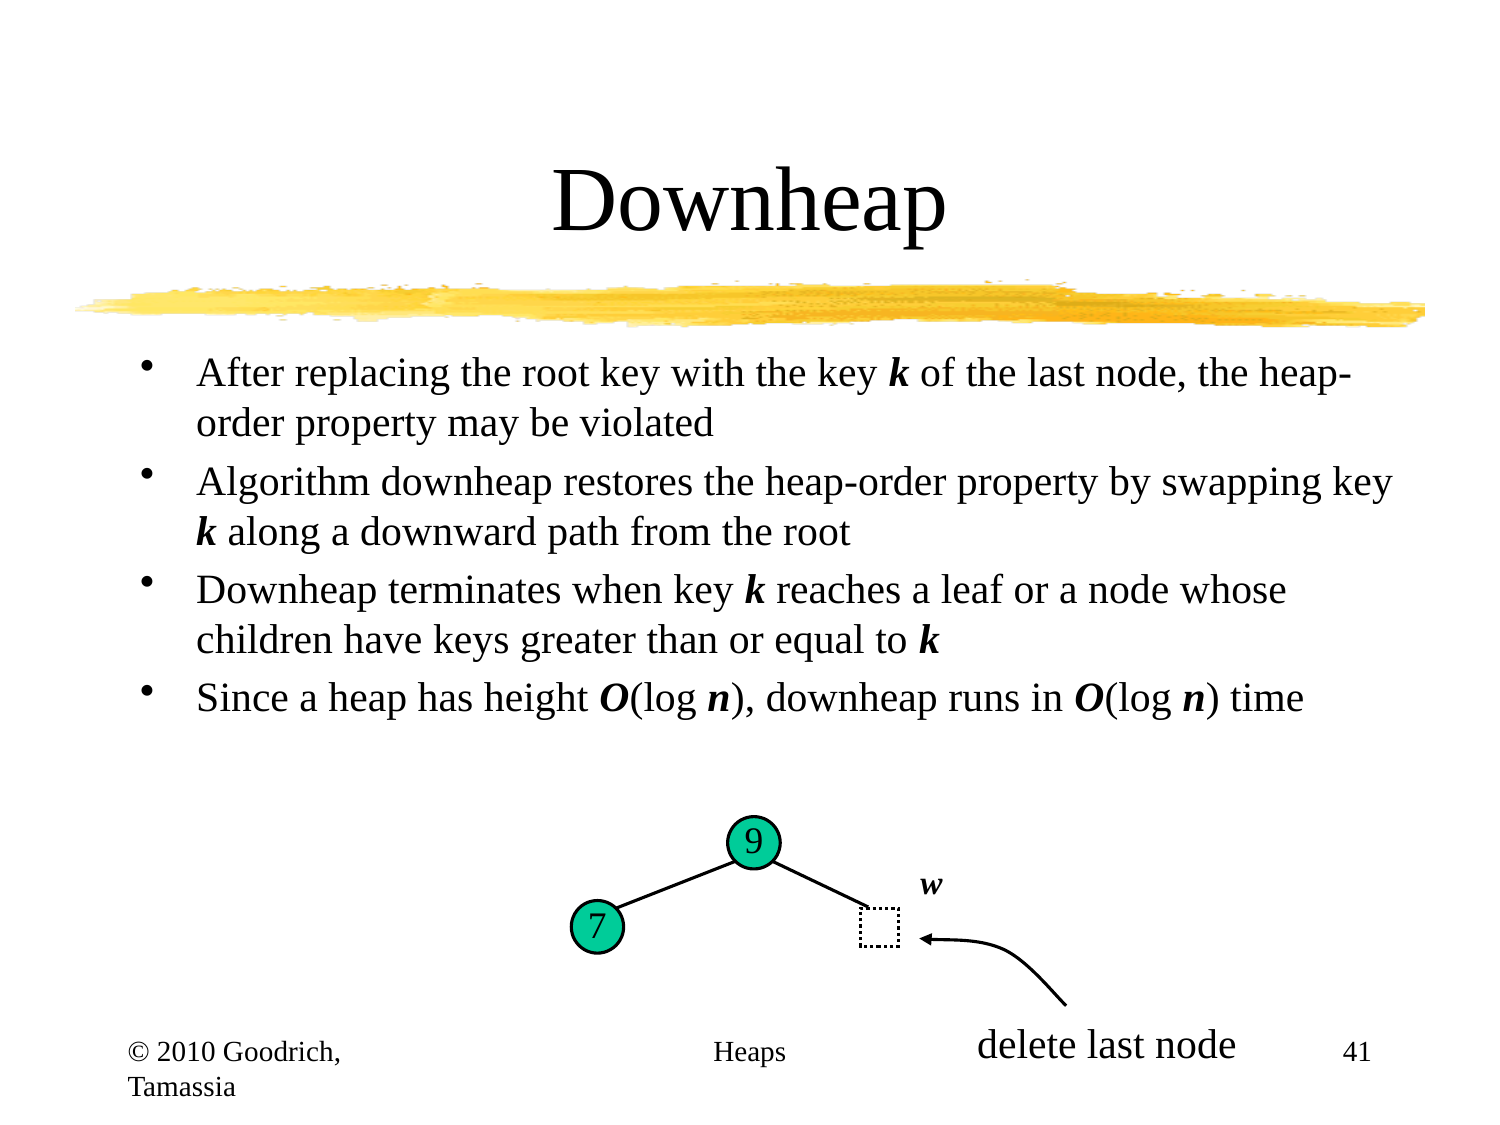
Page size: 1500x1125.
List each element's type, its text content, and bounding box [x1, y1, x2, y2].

text_box 7 [571, 900, 624, 954]
text_box [860, 908, 899, 947]
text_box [615, 862, 736, 908]
title Downheap [112, 99, 1388, 288]
text_box delete last node [962, 1009, 1252, 1075]
list After replacing the root key with the key k of the last node, the heap-order property may be violated Algorithm downheap restores the heap-order property by swapping key k along a downward path from the root Downheap terminates when key k reaches a leaf or a node whose children have keys greater than or equal to k Since a heap has height O(log n), downheap runs in O(log n) time [124, 337, 1438, 738]
text_box 9 [727, 816, 781, 869]
slide_number 41 [1074, 1024, 1388, 1101]
text_box [919, 933, 1067, 1006]
slide_number © 2010 Goodrich, Tamassia [112, 1024, 426, 1101]
text_box w [905, 854, 958, 909]
footer Heaps [512, 1024, 988, 1101]
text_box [772, 862, 869, 908]
picture [75, 274, 1425, 338]
